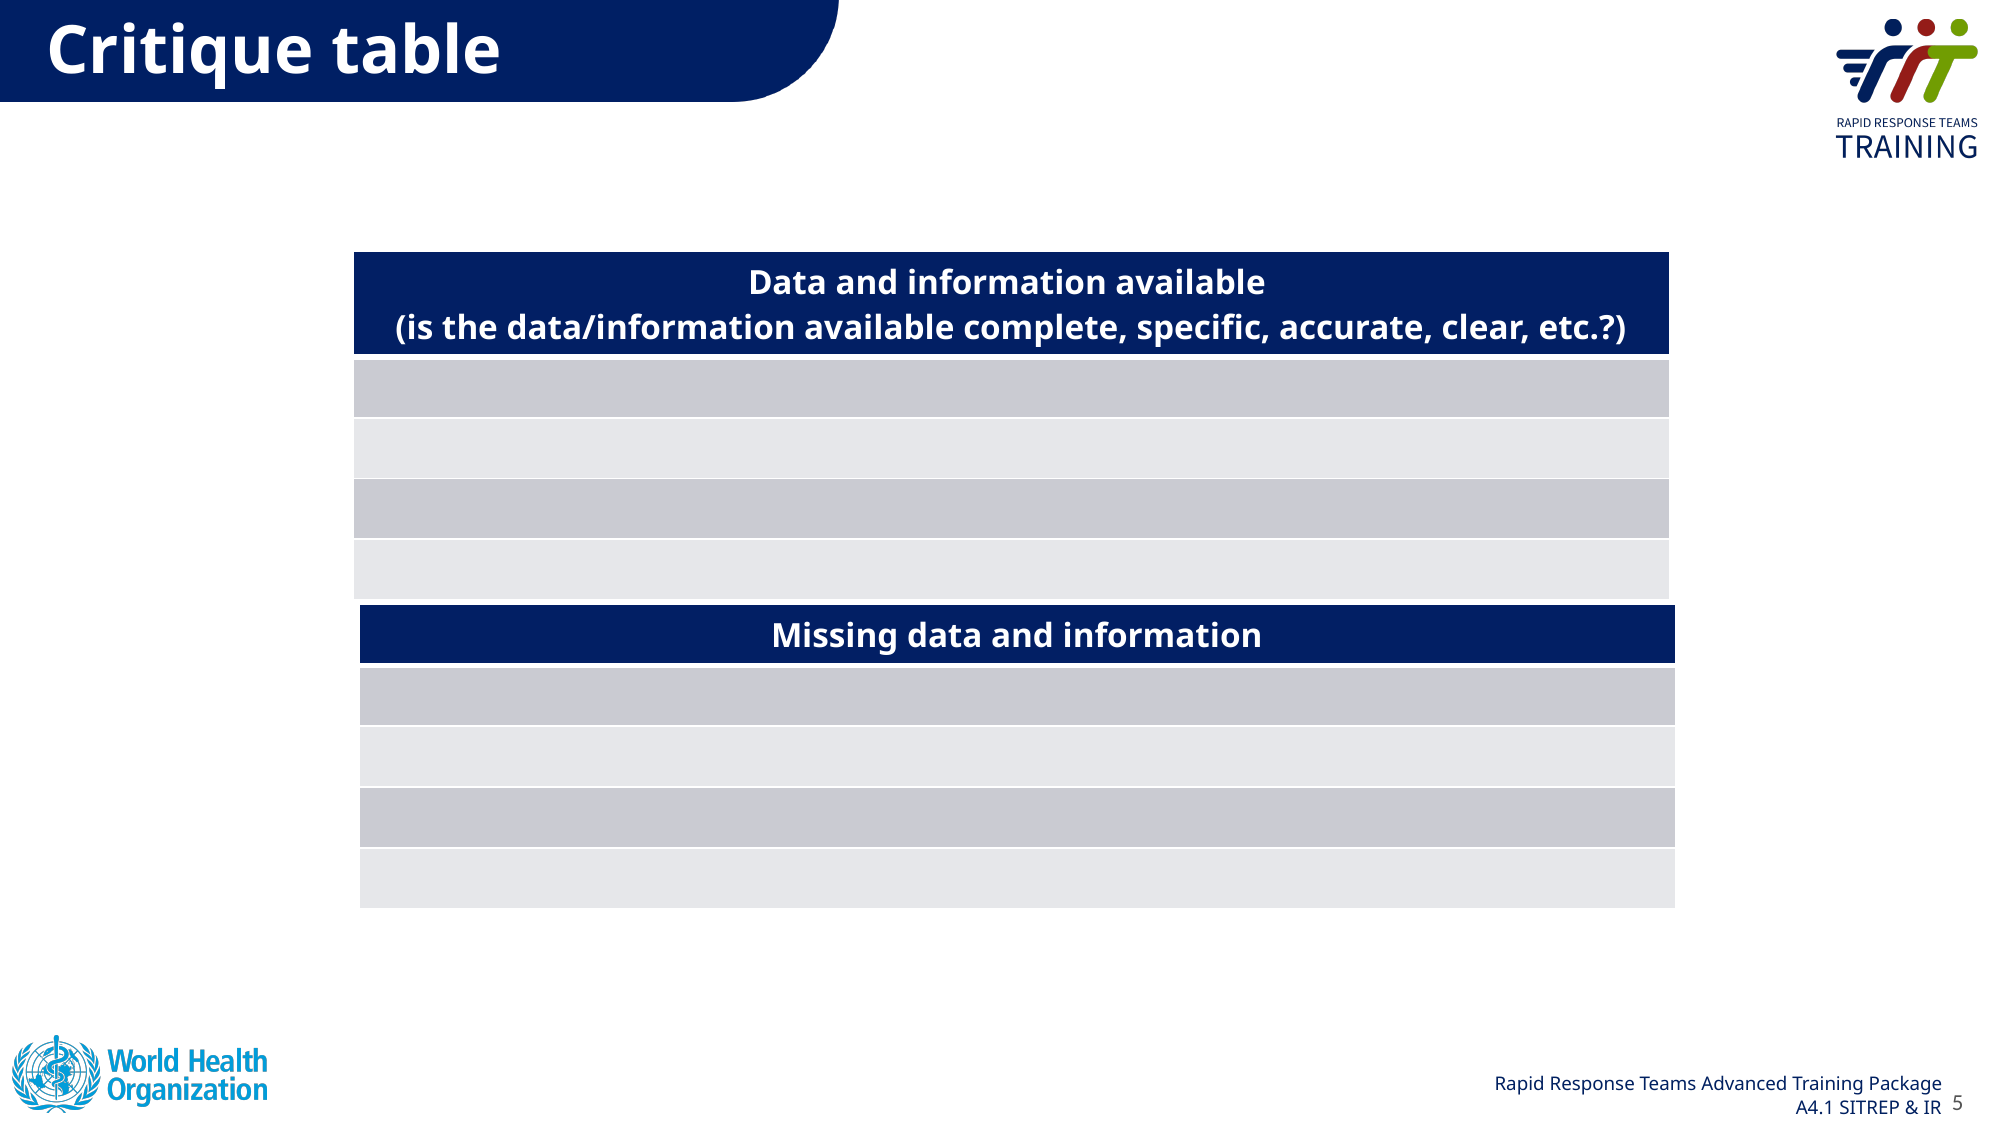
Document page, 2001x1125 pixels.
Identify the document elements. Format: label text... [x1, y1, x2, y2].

table_cell [360, 727, 1675, 786]
table_header Missing data and information [360, 605, 1675, 663]
table_cell [354, 360, 1669, 417]
table_cell [354, 419, 1669, 478]
picture [1835, 19, 1978, 167]
slide_number 5 [1882, 1037, 1916, 1092]
table_cell [354, 479, 1669, 538]
picture [58, 1050, 64, 1058]
text_box Critique table [38, 0, 1033, 95]
table_header Data and information available (is the data/information available complete, specific, accurate, clear, etc.?) [354, 252, 1669, 354]
table_cell [360, 668, 1675, 725]
table_cell [354, 540, 1669, 599]
picture [12, 1035, 267, 1113]
picture [12, 1083, 48, 1113]
table_cell [360, 788, 1675, 847]
picture [0, 0, 839, 102]
table_cell [360, 849, 1675, 908]
